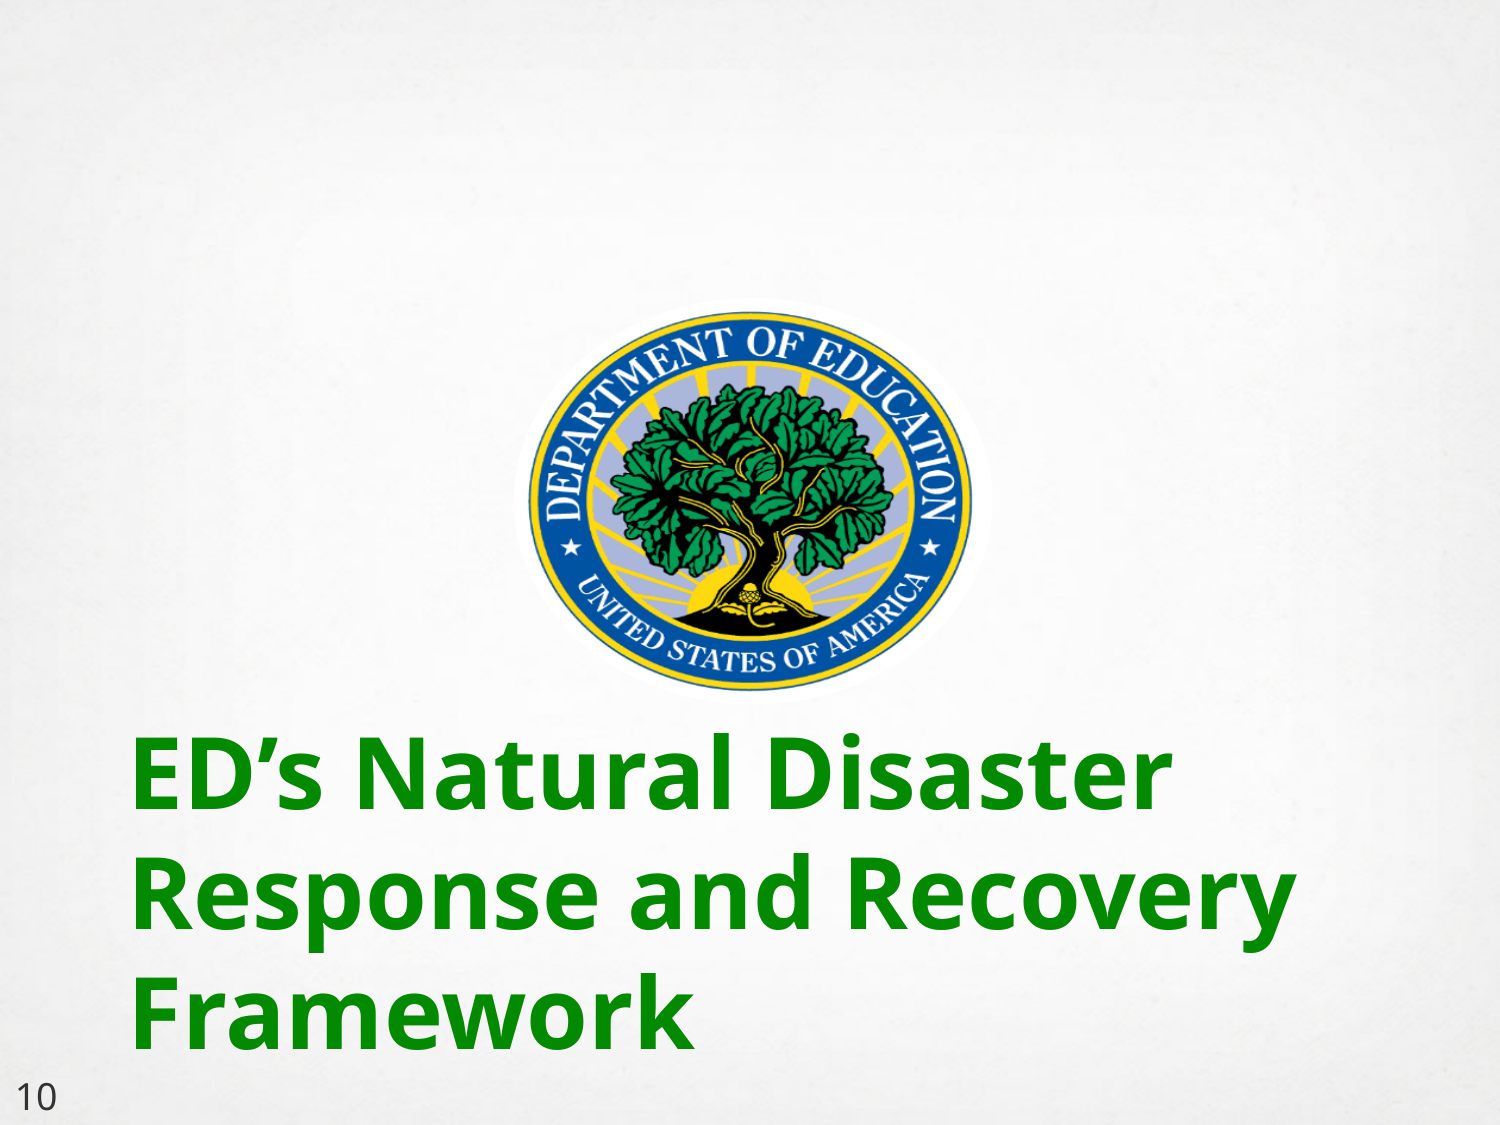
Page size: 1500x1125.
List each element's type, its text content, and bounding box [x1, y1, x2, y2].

title ED’s Natural Disaster Response and Recovery Framework [112, 702, 1500, 1125]
picture [0, 0, 1500, 1125]
slide_number 10 [0, 1065, 88, 1125]
text_box [513, 297, 993, 705]
